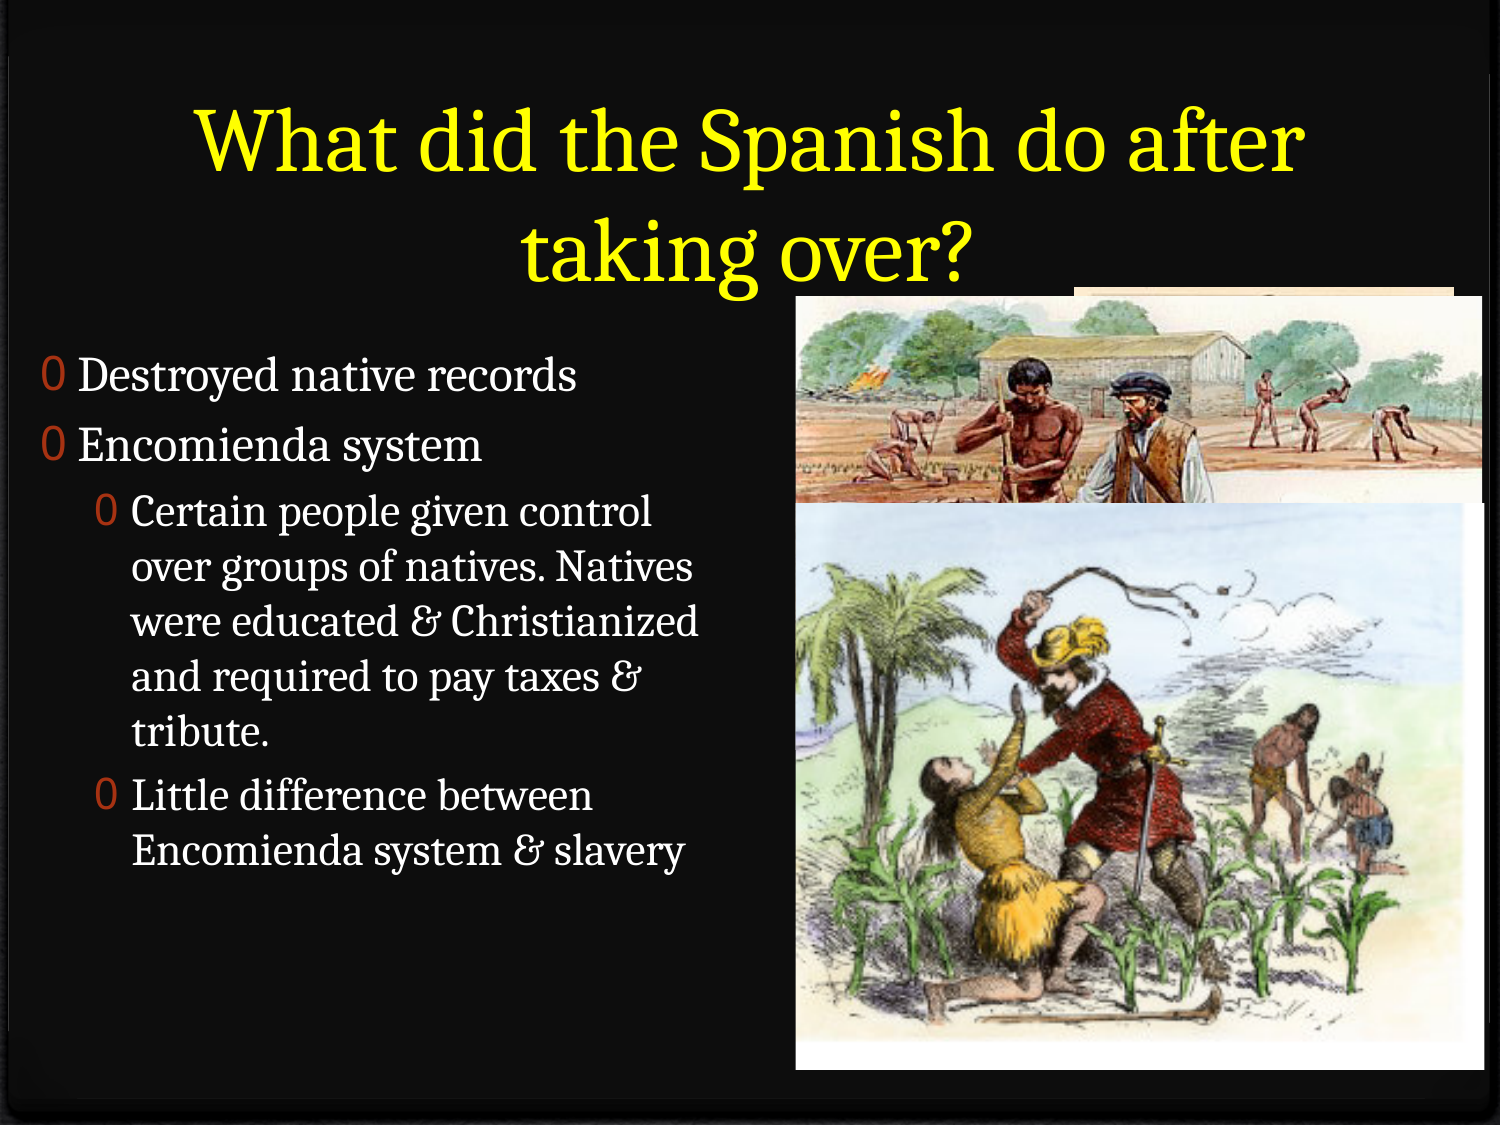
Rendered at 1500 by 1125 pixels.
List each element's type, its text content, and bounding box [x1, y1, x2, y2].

list Destroyed native records Encomienda system Certain people given control over groups of natives. Natives were educated & Christianized and required to pay taxes & tribute. Little difference between Encomienda system & slavery [24, 334, 750, 983]
title What did the Spanish do after taking over? [90, 71, 1410, 309]
picture [0, 0, 1500, 1125]
